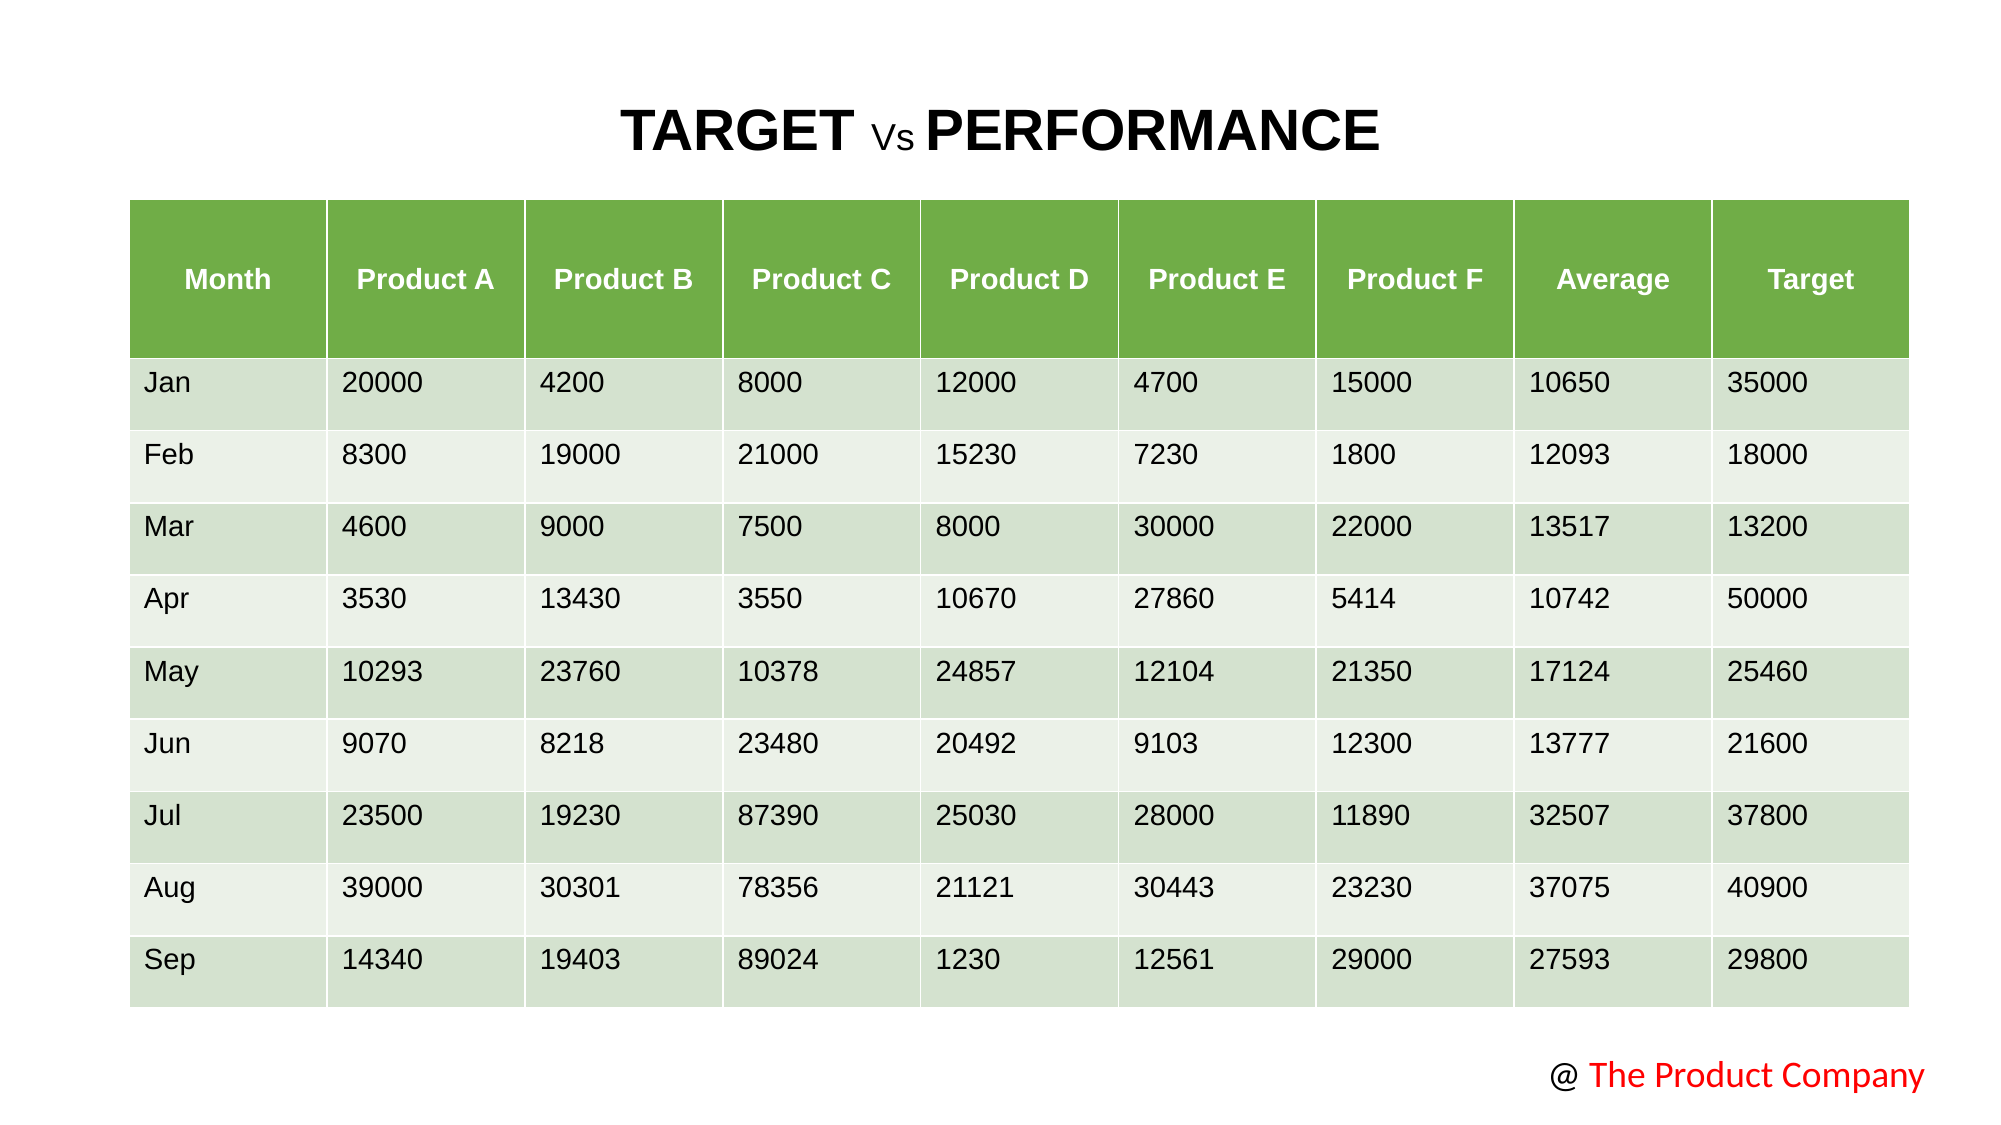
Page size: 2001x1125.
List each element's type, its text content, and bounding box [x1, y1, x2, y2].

table_cell 18000 [1713, 431, 1909, 502]
table_cell 19000 [526, 431, 722, 502]
table_cell 7500 [724, 504, 920, 574]
table_cell 78356 [724, 864, 920, 935]
table_cell 13777 [1515, 720, 1711, 791]
table_cell 23230 [1317, 864, 1513, 935]
table_cell 9103 [1119, 720, 1315, 791]
table_cell 4200 [526, 359, 722, 430]
table_cell 9000 [526, 504, 722, 574]
table_header Target [1713, 200, 1909, 358]
table_cell 89024 [724, 937, 920, 1007]
table_cell 12561 [1119, 937, 1315, 1007]
table_cell Mar [130, 504, 326, 574]
table_header Average [1515, 200, 1711, 358]
table_header Product B [526, 200, 722, 358]
table_cell 30443 [1119, 864, 1315, 935]
table_cell 17124 [1515, 648, 1711, 718]
table_cell 20492 [921, 720, 1118, 791]
table_cell 4700 [1119, 359, 1315, 430]
table_cell 35000 [1713, 359, 1909, 430]
table_cell 27860 [1119, 576, 1315, 646]
table_cell 10293 [328, 648, 524, 718]
table_cell 21600 [1713, 720, 1909, 791]
table_cell Jan [130, 359, 326, 430]
table_cell 39000 [328, 864, 524, 935]
table_cell 12104 [1119, 648, 1315, 718]
table_cell 8000 [724, 359, 920, 430]
table_header Month [130, 200, 326, 358]
table_cell Jun [130, 720, 326, 791]
table_cell 40900 [1713, 864, 1909, 935]
table_cell 5414 [1317, 576, 1513, 646]
table_header Product C [724, 200, 920, 358]
table_cell 23760 [526, 648, 722, 718]
table_cell 25030 [921, 792, 1118, 863]
table_cell 24857 [921, 648, 1118, 718]
table_cell 21350 [1317, 648, 1513, 718]
table_cell 8218 [526, 720, 722, 791]
table_cell 9070 [328, 720, 524, 791]
table_cell 30301 [526, 864, 722, 935]
table_cell 15000 [1317, 359, 1513, 430]
table_cell 25460 [1713, 648, 1909, 718]
table_cell 21000 [724, 431, 920, 502]
table_cell Aug [130, 864, 326, 935]
table_cell 28000 [1119, 792, 1315, 863]
table_cell 23500 [328, 792, 524, 863]
table_header Product F [1317, 200, 1513, 358]
table_cell 13430 [526, 576, 722, 646]
table_cell 12093 [1515, 431, 1711, 502]
table_header Product D [921, 200, 1118, 358]
table_cell Jul [130, 792, 326, 863]
table_cell 10670 [921, 576, 1118, 646]
table_cell 87390 [724, 792, 920, 863]
table_cell 14340 [328, 937, 524, 1007]
table_cell 13517 [1515, 504, 1711, 574]
table_cell Sep [130, 937, 326, 1007]
table_header Product A [328, 200, 524, 358]
table_cell May [130, 648, 326, 718]
table_cell 12300 [1317, 720, 1513, 791]
table_cell 30000 [1119, 504, 1315, 574]
table_cell 8000 [921, 504, 1118, 574]
table_cell 22000 [1317, 504, 1513, 574]
table_cell 12000 [921, 359, 1118, 430]
table_cell 13200 [1713, 504, 1909, 574]
table_cell 37075 [1515, 864, 1711, 935]
table_cell 7230 [1119, 431, 1315, 502]
table_cell 10378 [724, 648, 920, 718]
table_cell 11890 [1317, 792, 1513, 863]
table_cell 19403 [526, 937, 722, 1007]
table_cell 1230 [921, 937, 1118, 1007]
table_cell 10742 [1515, 576, 1711, 646]
table_cell 10650 [1515, 359, 1711, 430]
table_cell 21121 [921, 864, 1118, 935]
table_cell 20000 [328, 359, 524, 430]
table_cell 4600 [328, 504, 524, 574]
table_header Product E [1119, 200, 1315, 358]
table_cell 29000 [1317, 937, 1513, 1007]
table_cell 37800 [1713, 792, 1909, 863]
table_cell 3550 [724, 576, 920, 646]
table_cell 32507 [1515, 792, 1711, 863]
table_cell 19230 [526, 792, 722, 863]
table_cell 15230 [921, 431, 1118, 502]
table_cell 23480 [724, 720, 920, 791]
table_cell 3530 [328, 576, 524, 646]
title Target Vs PERFORMANCE [175, 0, 1826, 199]
table_cell Apr [130, 576, 326, 646]
table_cell 50000 [1713, 576, 1909, 646]
table_cell 27593 [1515, 937, 1711, 1007]
table_cell 8300 [328, 431, 524, 502]
table_cell 29800 [1713, 937, 1909, 1007]
table_cell 1800 [1317, 431, 1513, 502]
table_cell Feb [130, 431, 326, 502]
